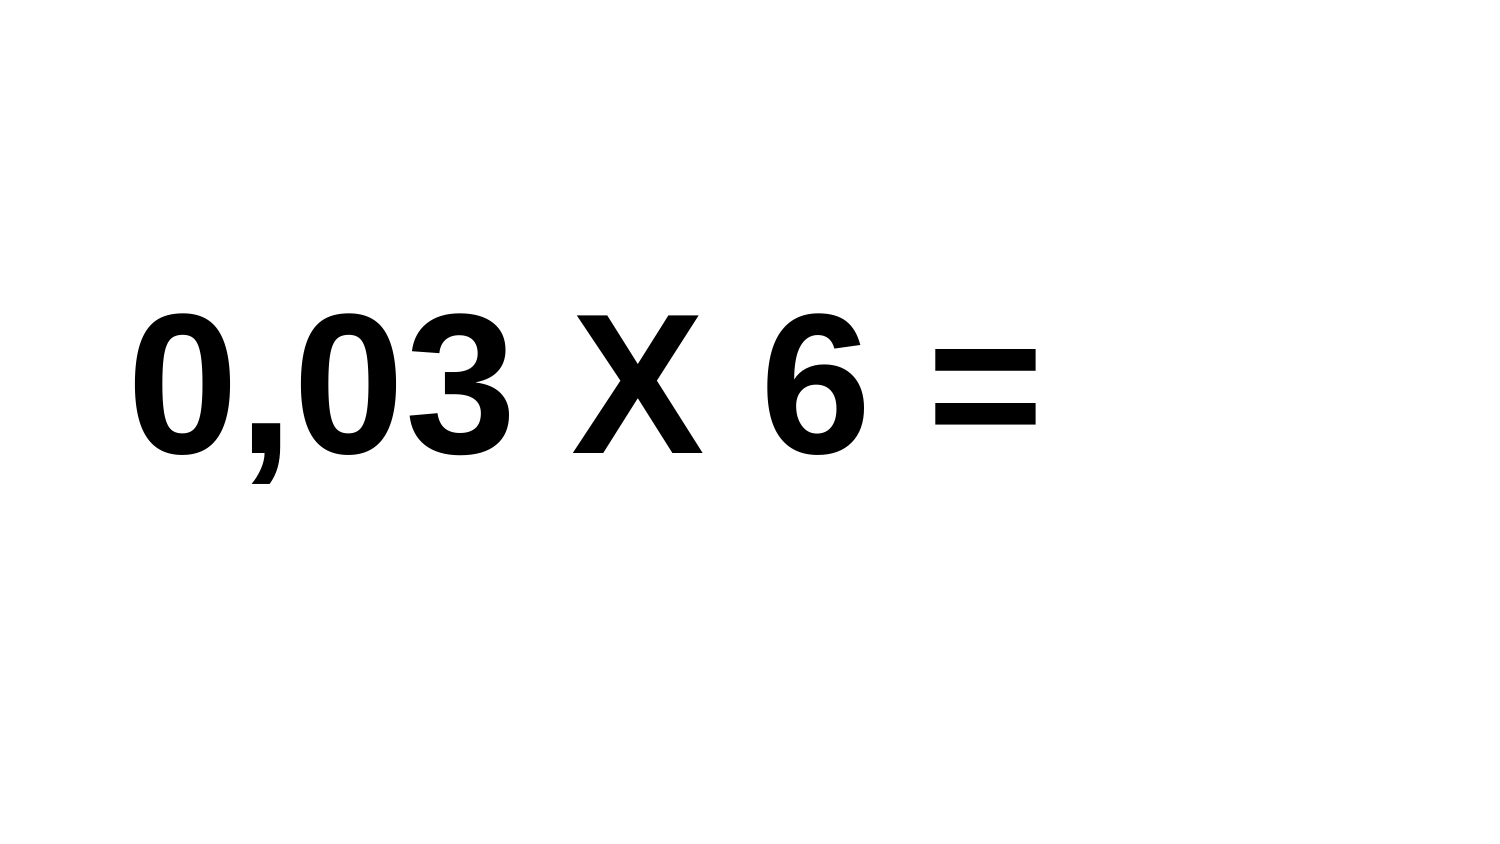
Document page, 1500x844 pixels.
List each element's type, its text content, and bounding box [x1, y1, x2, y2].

text_box 0,03 X 6 = [112, 318, 1388, 509]
